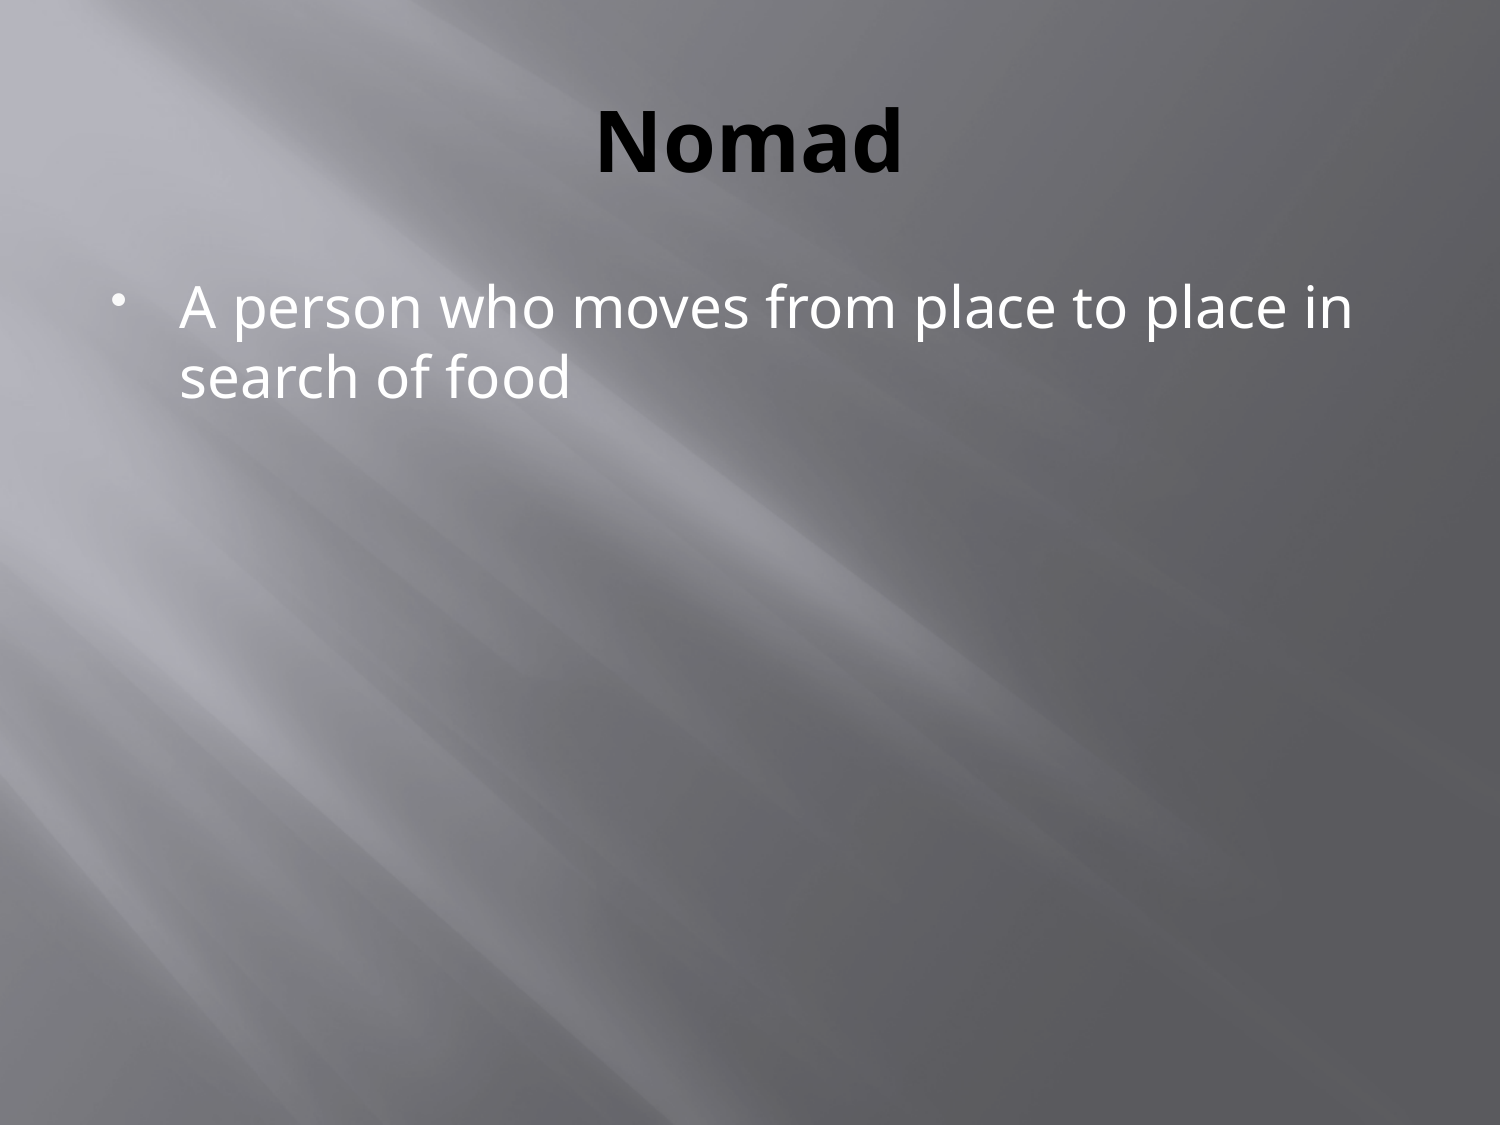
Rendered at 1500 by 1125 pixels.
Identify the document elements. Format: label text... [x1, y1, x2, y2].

title Nomad [75, 45, 1425, 233]
list A person who moves from place to place in search of food [75, 262, 1425, 1035]
